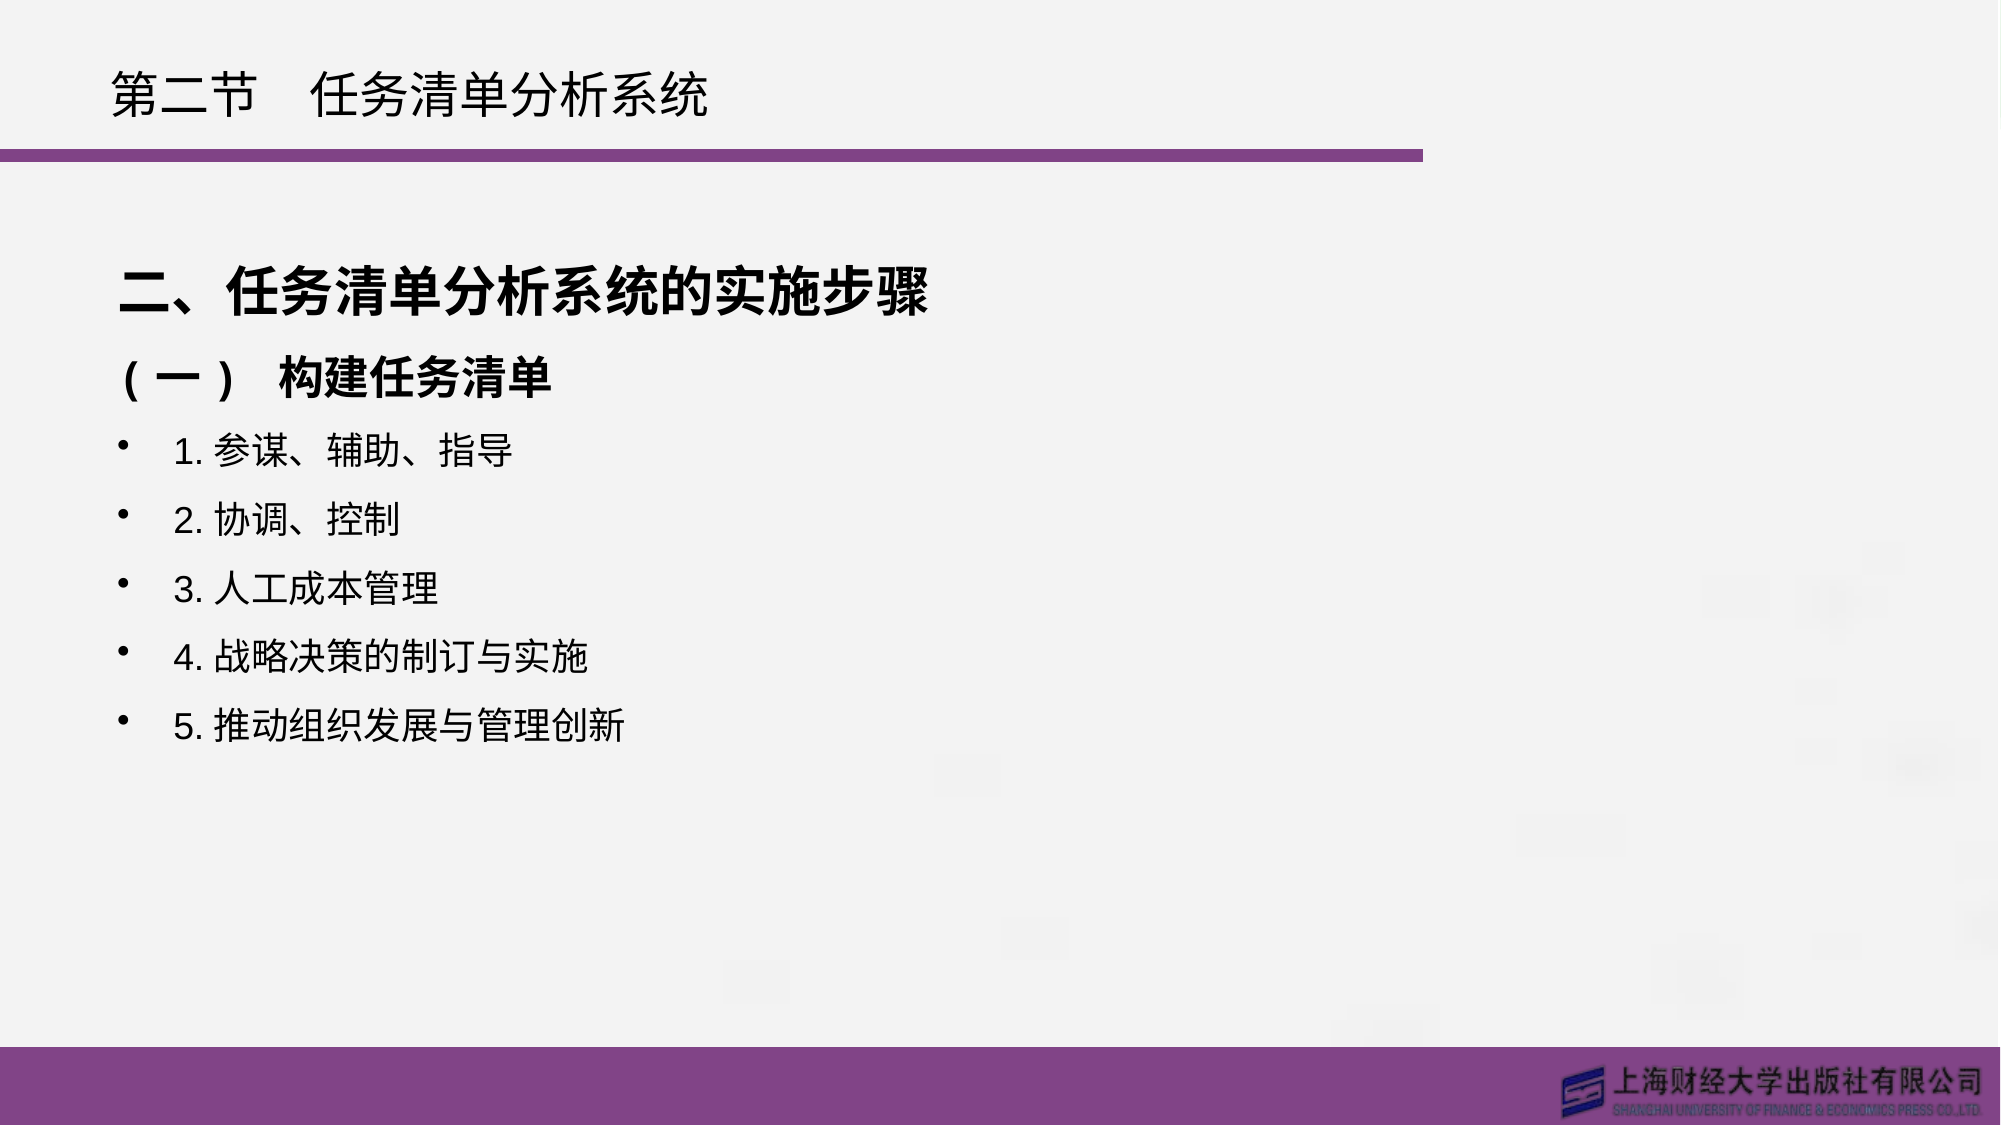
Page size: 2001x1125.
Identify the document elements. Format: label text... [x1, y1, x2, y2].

picture [0, 0, 2001, 1125]
list 二、任务清单分析系统的实施步骤 (一) 构建任务清单 1.参谋、辅助、指导 2.协调、控制 3.人工成本管理 4.战略决策的制订与实施 5.推动组织发展与管理创新 [102, 233, 1898, 1032]
title 第二节 任务清单分析系统 [94, 42, 1451, 146]
